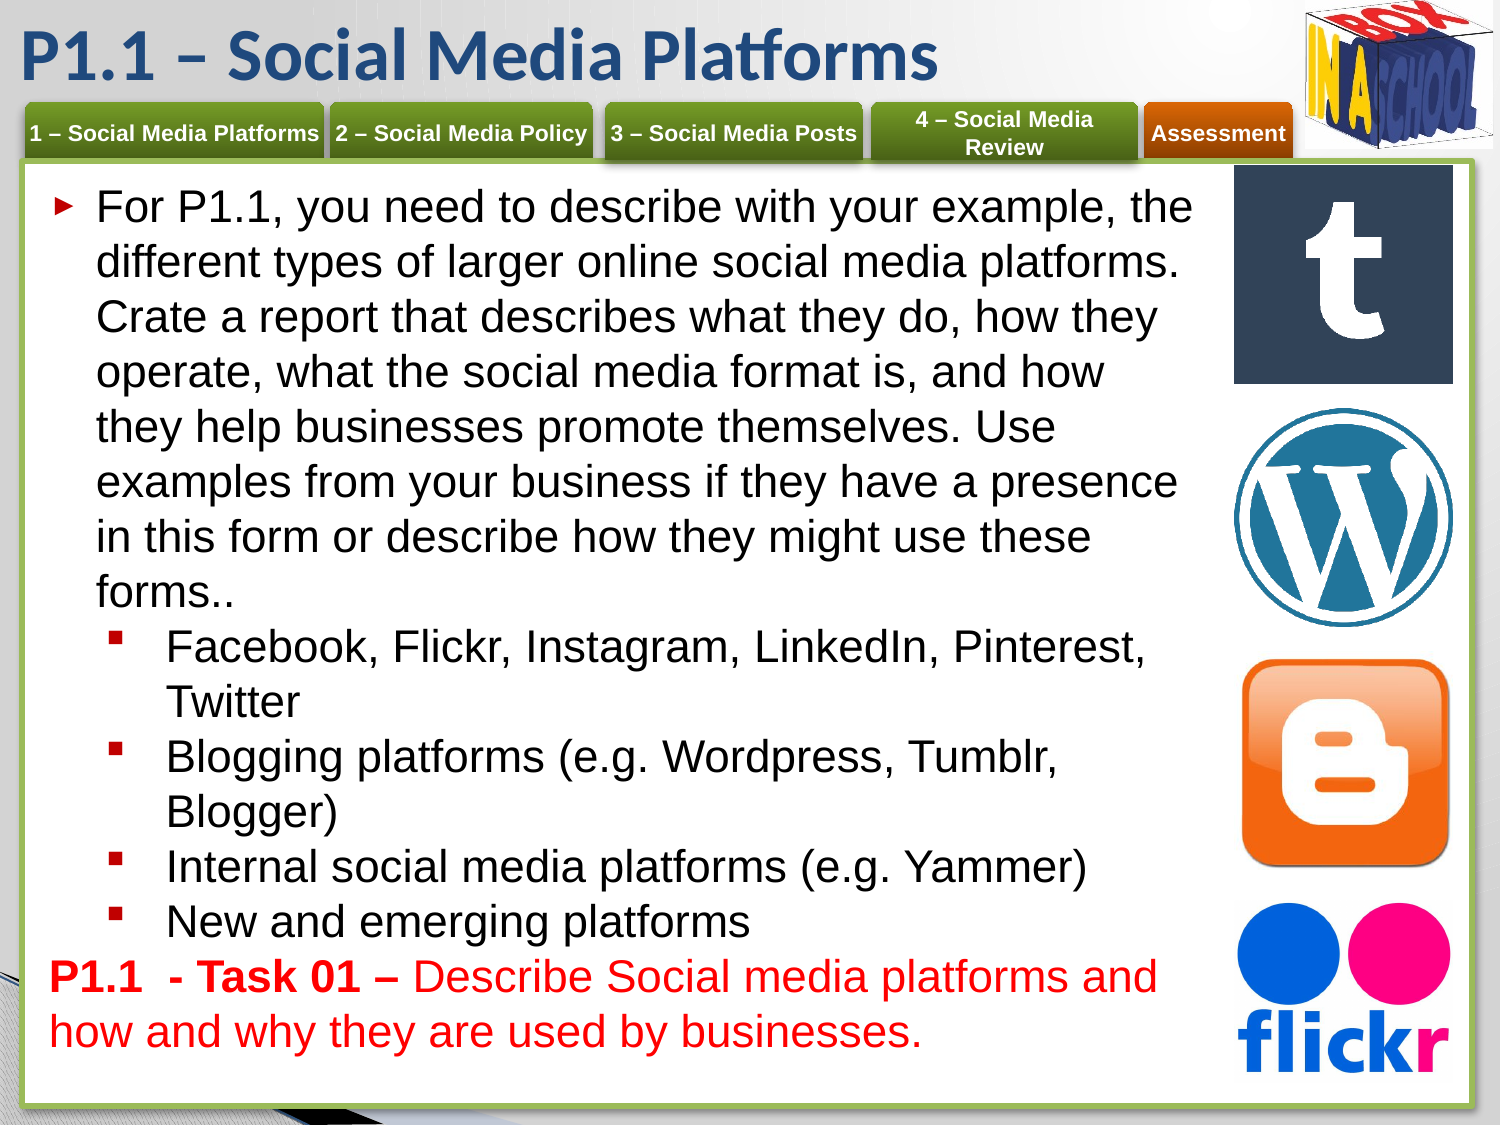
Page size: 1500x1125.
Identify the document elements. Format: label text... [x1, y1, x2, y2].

picture [1234, 651, 1453, 870]
picture [1234, 408, 1453, 628]
picture [281, 1114, 303, 1125]
text_box For P1.1, you need to describe with your example, the different types of larger online social media platforms. Crate a report that describes what they do, how they operate, what the social media format is, and how they help businesses promote themselves. Use examples from your business if they have a presence in this form or describe how they might use these forms.. Facebook, Flickr, Instagram, LinkedIn, Pinterest, Twitter Blogging platforms (e.g. Wordpress, Tumblr, Blogger) Internal social media platforms (e.g. Yammer) New and emerging platforms P1.1 - Task 01 – Describe Social media platforms and how and why they are used by businesses. [34, 169, 1211, 1064]
picture [1305, 0, 1494, 149]
picture [1234, 899, 1453, 1084]
title P1.1 – Social Media Platforms [5, 0, 1270, 102]
picture [1234, 164, 1453, 384]
